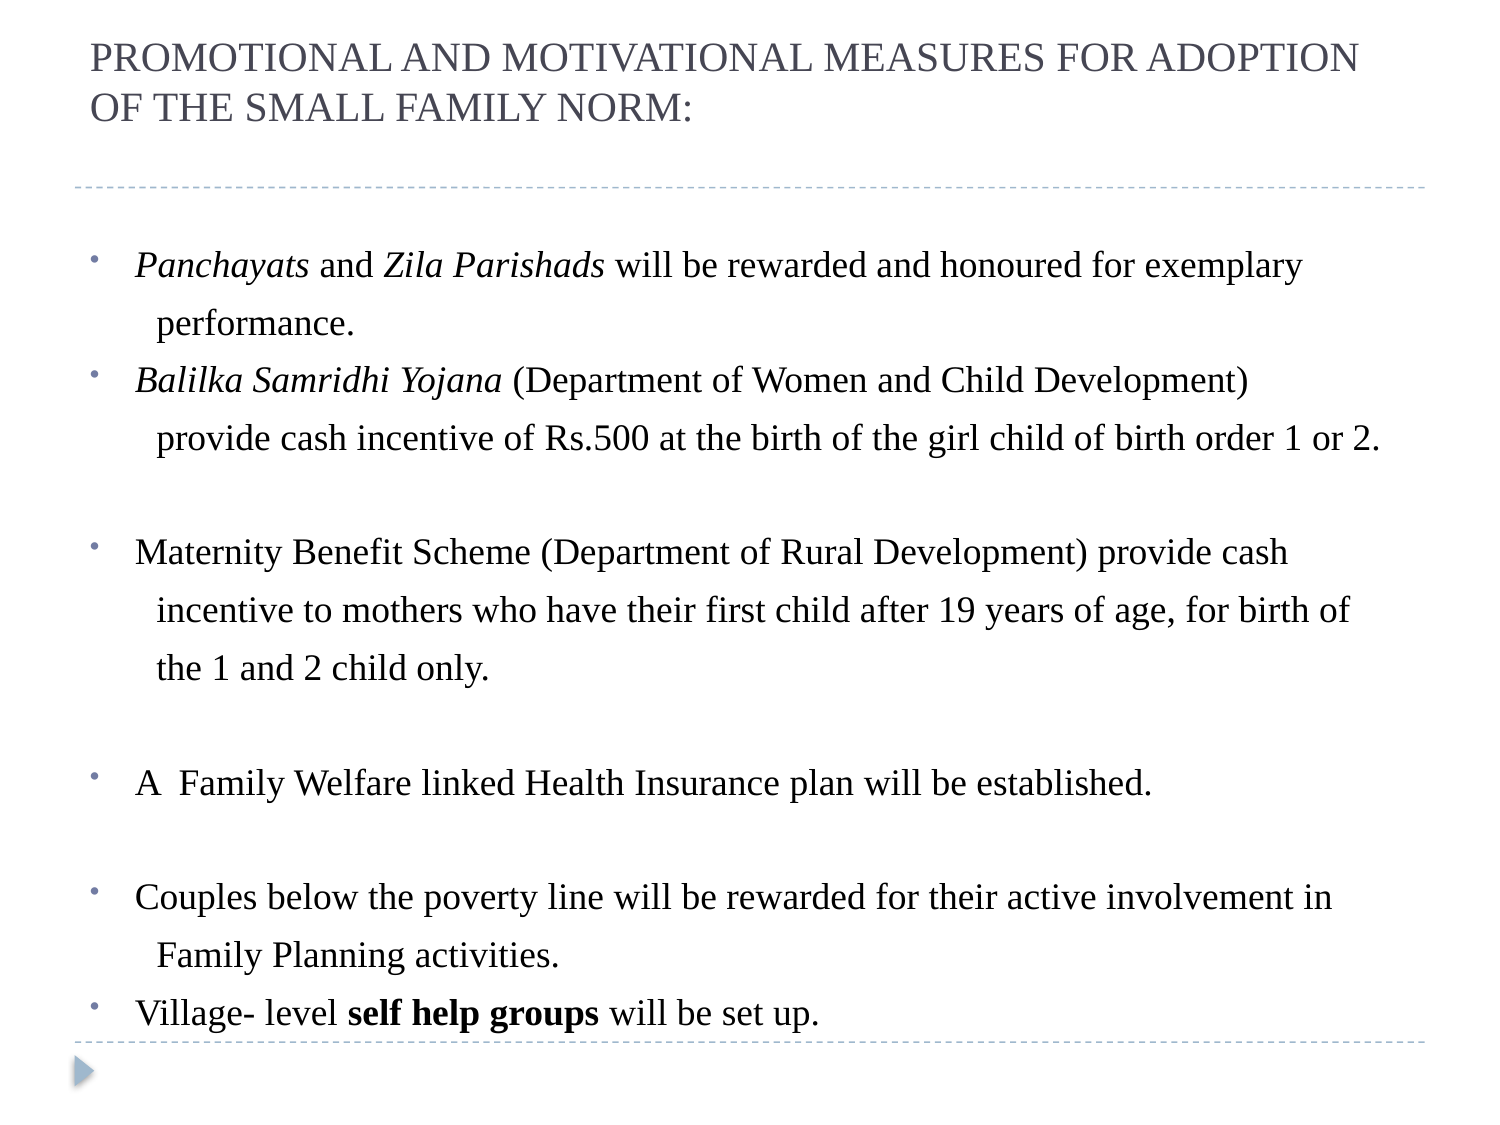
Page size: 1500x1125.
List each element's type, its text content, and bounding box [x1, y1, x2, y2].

title PROMOTIONAL AND MOTIVATIONAL MEASURES FOR ADOPTION OF THE SMALL FAMILY NORM: [75, 0, 1425, 174]
list Panchayats and Zila Parishads will be rewarded and honoured for exemplary performance. Balilka Samridhi Yojana (Department of Women and Child Development) provide cash incentive of Rs.500 at the birth of the girl child of birth order 1 or 2. Maternity Benefit Scheme (Department of Rural Development) provide cash incentive to mothers who have their first child after 19 years of age, for birth of the 1 and 2 child only. A Family Welfare linked Health Insurance plan will be established. Couples below the poverty line will be rewarded for their active involvement in Family Planning activities. Village- level self help groups will be set up. [75, 174, 1425, 1050]
